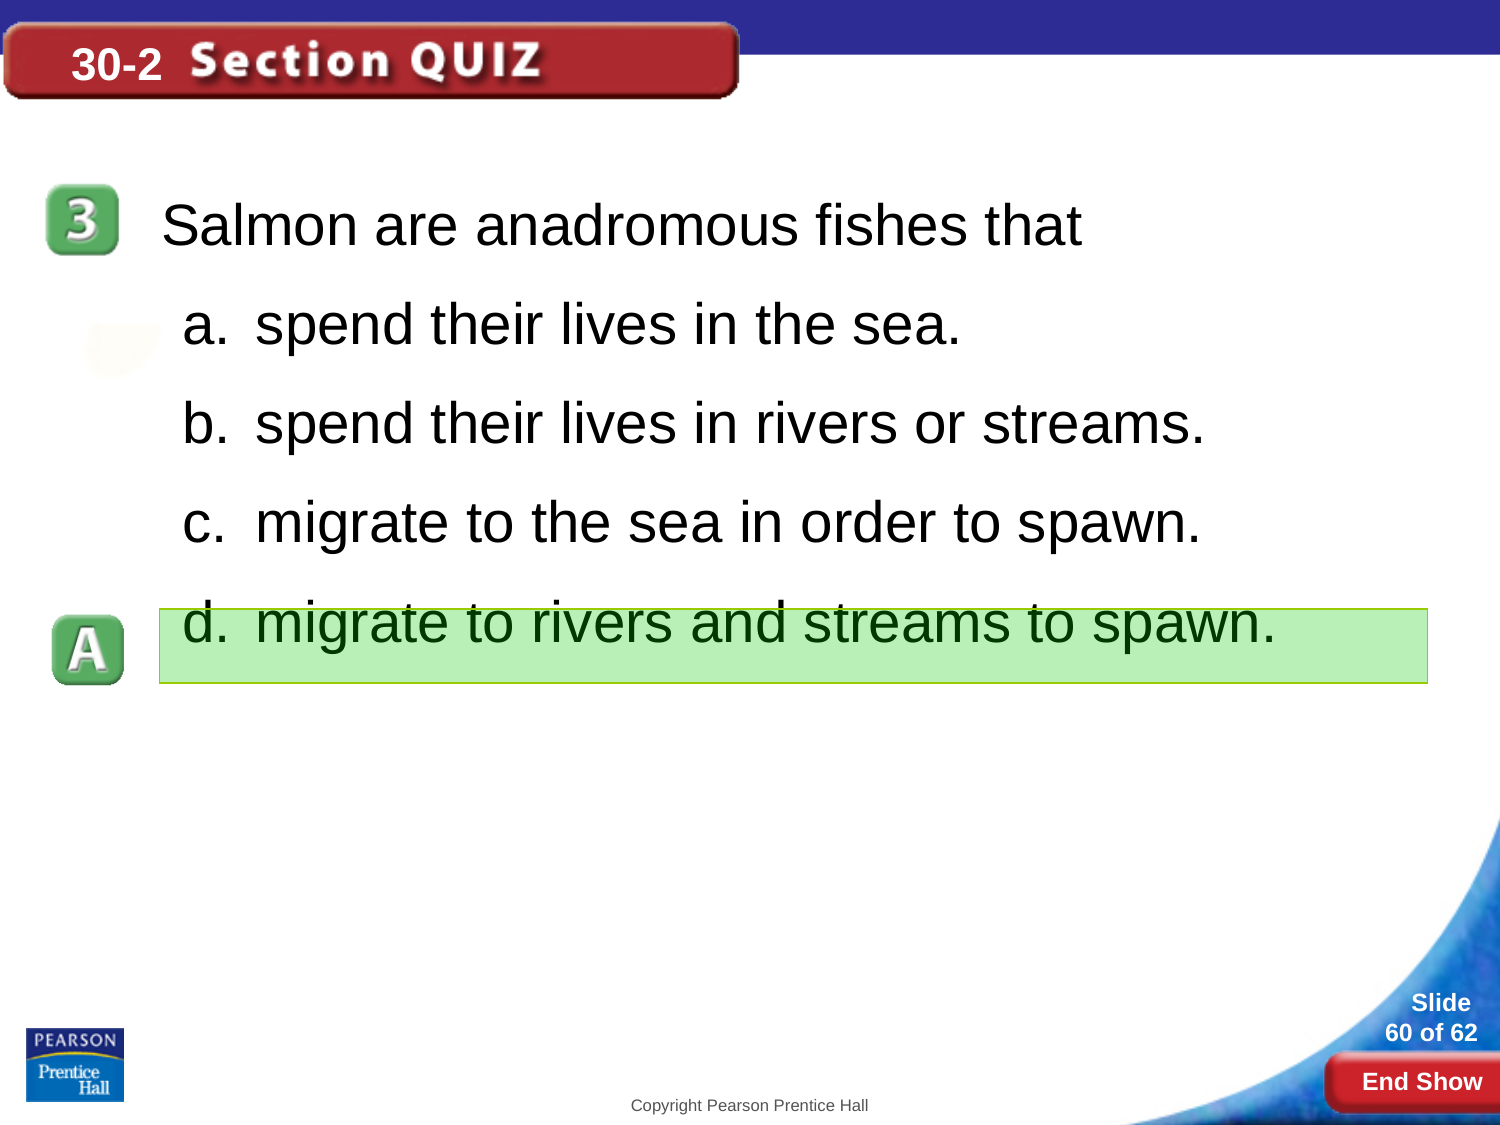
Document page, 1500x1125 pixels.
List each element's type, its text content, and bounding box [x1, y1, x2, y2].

list Salmon are anadromous fishes that spend their lives in the sea. spend their lives in rivers or streams. migrate to the sea in order to spawn. migrate to rivers and streams to spawn. [44, 179, 1440, 888]
title 30-2 [2, 26, 179, 98]
picture [0, 0, 1500, 1125]
text_box [159, 609, 1428, 683]
picture [38, 178, 136, 264]
footer Copyright Pearson Prentice Hall [512, 1087, 988, 1113]
